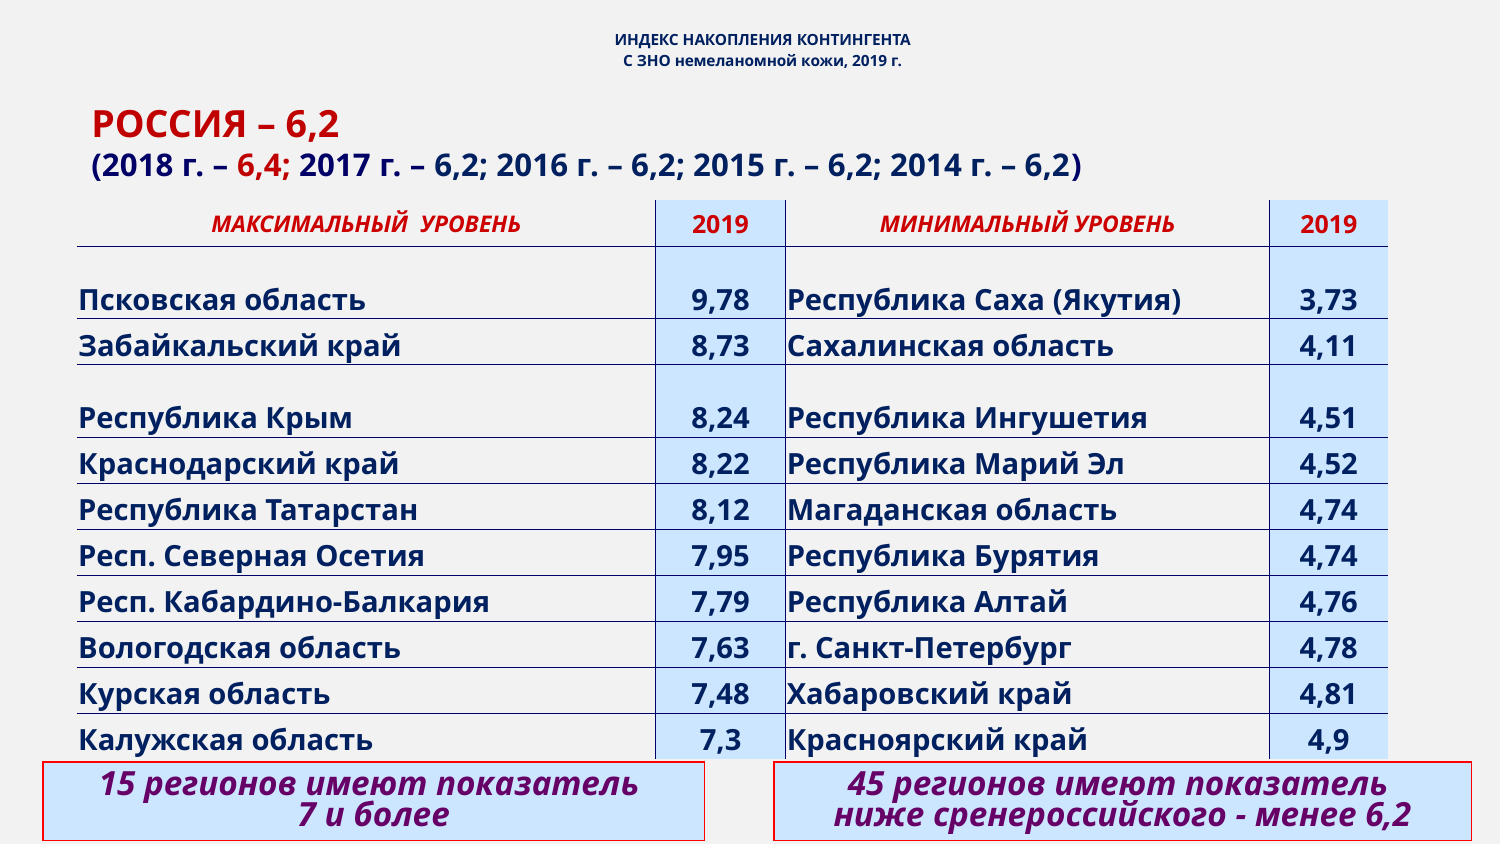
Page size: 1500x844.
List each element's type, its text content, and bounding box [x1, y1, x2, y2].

table_cell Курская область [77, 668, 655, 713]
table_cell Вологодская область [77, 622, 655, 667]
table_cell 8,12 [656, 484, 785, 529]
table_cell 7,95 [656, 530, 785, 575]
table_cell 4,74 [1270, 530, 1388, 575]
table_cell Респ. Северная Осетия [77, 530, 655, 575]
table_cell 3,73 [1270, 247, 1388, 318]
table_cell Хабаровский край [786, 668, 1269, 713]
table_cell Магаданская область [786, 484, 1269, 529]
table_cell Республика Татарстан [77, 484, 655, 529]
table_cell 4,11 [1270, 319, 1388, 364]
text_box РОССИЯ – 6,2 (2018 г. – 6,4; 2017 г. – 6,2; 2016 г. – 6,2; 2015 г. – 6,2; 2014 г. – 6,2) [76, 92, 1394, 191]
table_cell 4,52 [1270, 438, 1388, 483]
table_cell Псковская область [77, 247, 655, 318]
table_cell 7,3 [656, 714, 785, 759]
table_cell 4,78 [1270, 622, 1388, 667]
text_box 15 регионов имеют показатель 7 и более [43, 762, 705, 841]
table_cell Забайкальский край [77, 319, 655, 364]
table_cell 4,76 [1270, 576, 1388, 621]
table_header 2019 [656, 200, 785, 246]
table_cell Республика Ингушетия [786, 365, 1269, 437]
table_cell Республика Алтай [786, 576, 1269, 621]
table_cell 7,79 [656, 576, 785, 621]
table_header МАКСИМАЛЬНЫЙ УРОВЕНЬ [77, 200, 655, 246]
table_cell Краснодарский край [77, 438, 655, 483]
table_cell 9,78 [656, 247, 785, 318]
table_cell Республика Бурятия [786, 530, 1269, 575]
table_cell 8,22 [656, 438, 785, 483]
table_cell 7,48 [656, 668, 785, 713]
text_box 45 регионов имеют показатель ниже сренероссийского - менее 6,2 [774, 762, 1472, 841]
table_cell 7,63 [656, 622, 785, 667]
table_header 2019 [1270, 200, 1388, 246]
table_header МИНИМАЛЬНЫЙ УРОВЕНЬ [786, 200, 1269, 246]
table_cell 8,73 [656, 319, 785, 364]
table_cell 4,81 [1270, 668, 1388, 713]
table_cell Республика Саха (Якутия) [786, 247, 1269, 318]
table_cell Сахалинская область [786, 319, 1269, 364]
table_cell 8,24 [656, 365, 785, 437]
table_cell Республика Марий Эл [786, 438, 1269, 483]
table_cell 4,74 [1270, 484, 1388, 529]
title ИНДЕКС НАКОПЛЕНИЯ КОНТИНГЕНТА С ЗНО немеланомной кожи, 2019 г. [29, 23, 1500, 77]
table_cell Красноярский край [786, 714, 1269, 759]
table_cell 4,51 [1270, 365, 1388, 437]
table_cell Республика Крым [77, 365, 655, 437]
table_cell Респ. Кабардино-Балкария [77, 576, 655, 621]
table_cell Калужская область [77, 714, 655, 759]
table_cell г. Санкт-Петербург [786, 622, 1269, 667]
table_cell 4,9 [1270, 714, 1388, 759]
